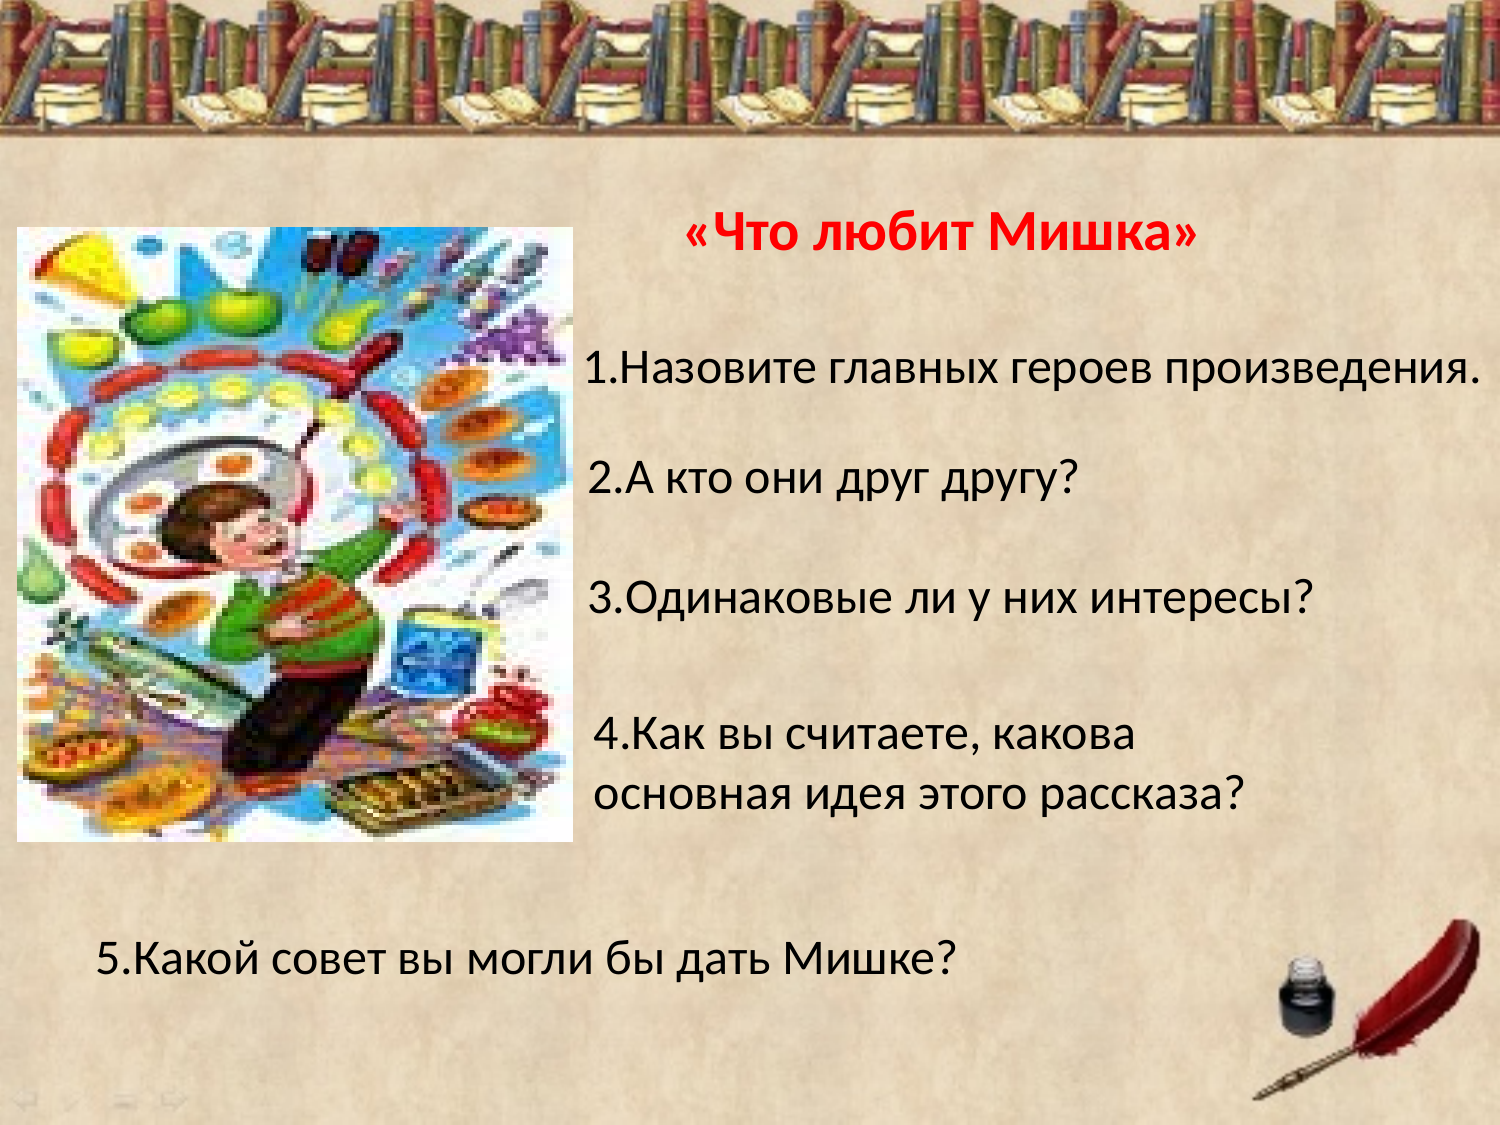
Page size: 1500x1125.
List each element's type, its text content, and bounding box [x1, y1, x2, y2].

text_box 5.Какой совет вы могли бы дать Мишке? [80, 916, 975, 992]
text_box «Что любит Мишка» [667, 184, 1329, 270]
text_box 2.А кто они друг другу? 3.Одинаковые ли у них интересы? [579, 436, 1459, 632]
text_box 1.Назовите главных героев произведения. [579, 326, 1500, 401]
picture [0, 0, 1500, 1125]
text_box 4.Как вы считаете, какова основная идея этого рассказа? [579, 692, 1330, 828]
